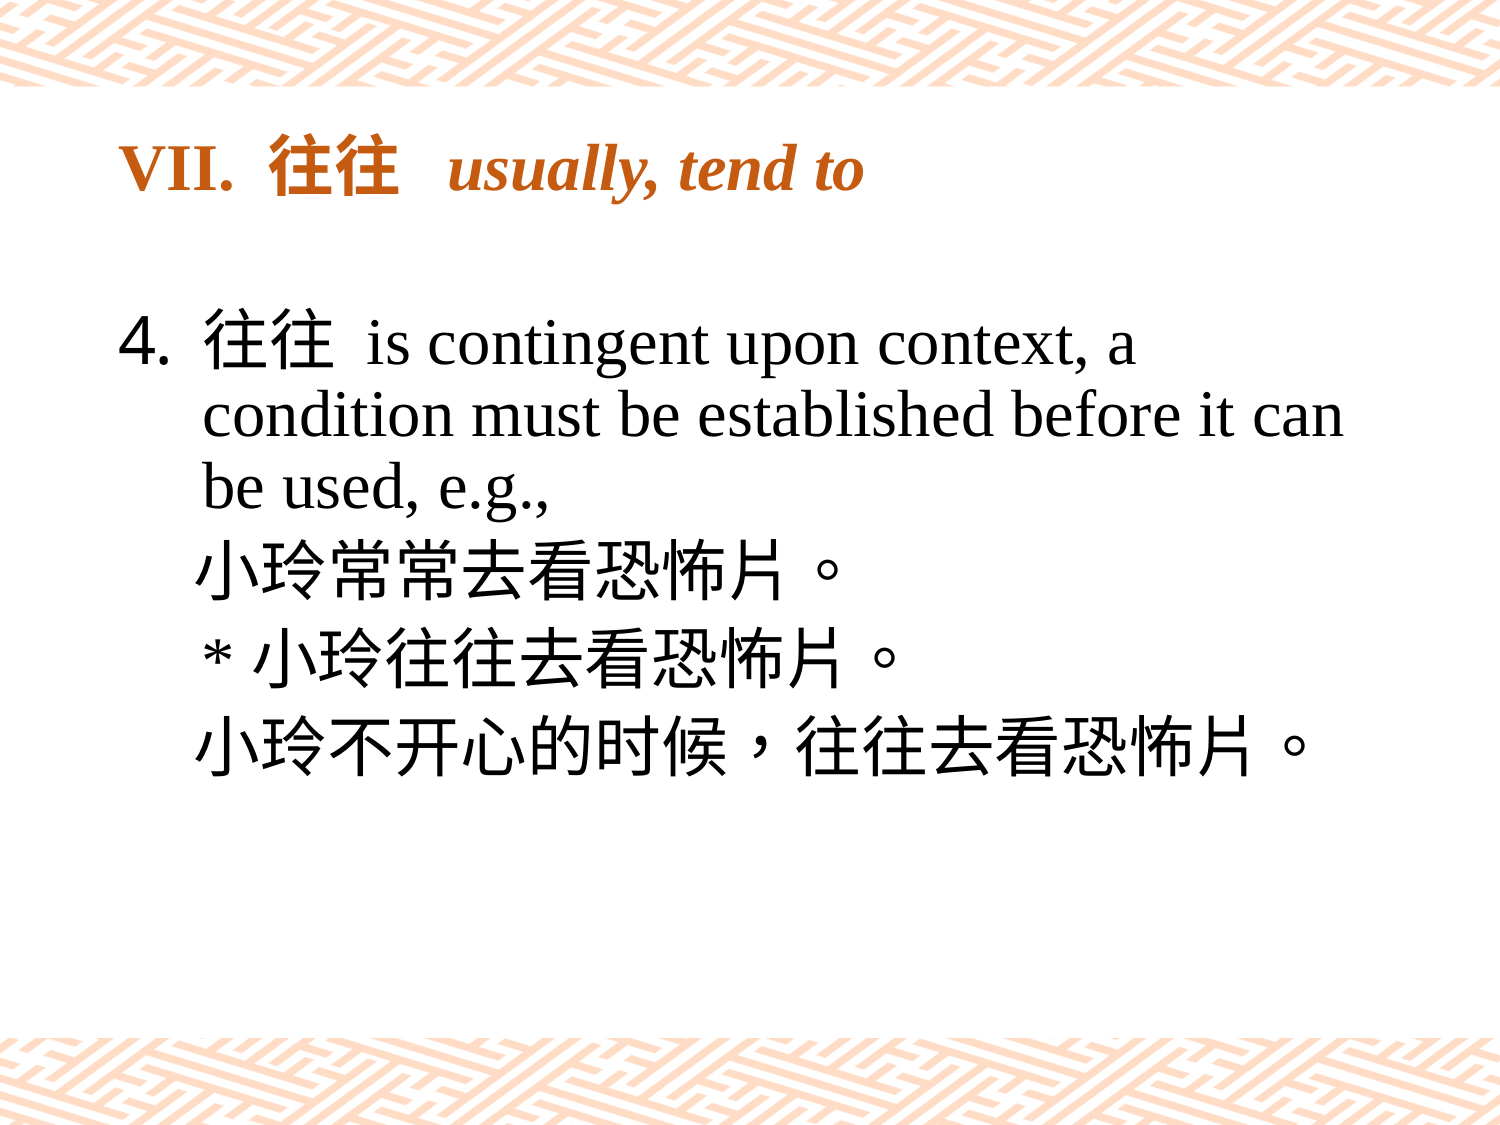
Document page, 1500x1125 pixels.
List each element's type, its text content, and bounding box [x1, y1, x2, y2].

picture [0, 0, 1500, 1125]
list 往往 is contingent upon context, a condition must be established before it can be used, e.g., 小玲常常去看恐怖片。 *小玲往往去看恐怖片。 小玲不开心的时候，往往去看恐怖片。 [103, 299, 1397, 1014]
title VII. 往往 usually, tend to [103, 59, 1397, 278]
